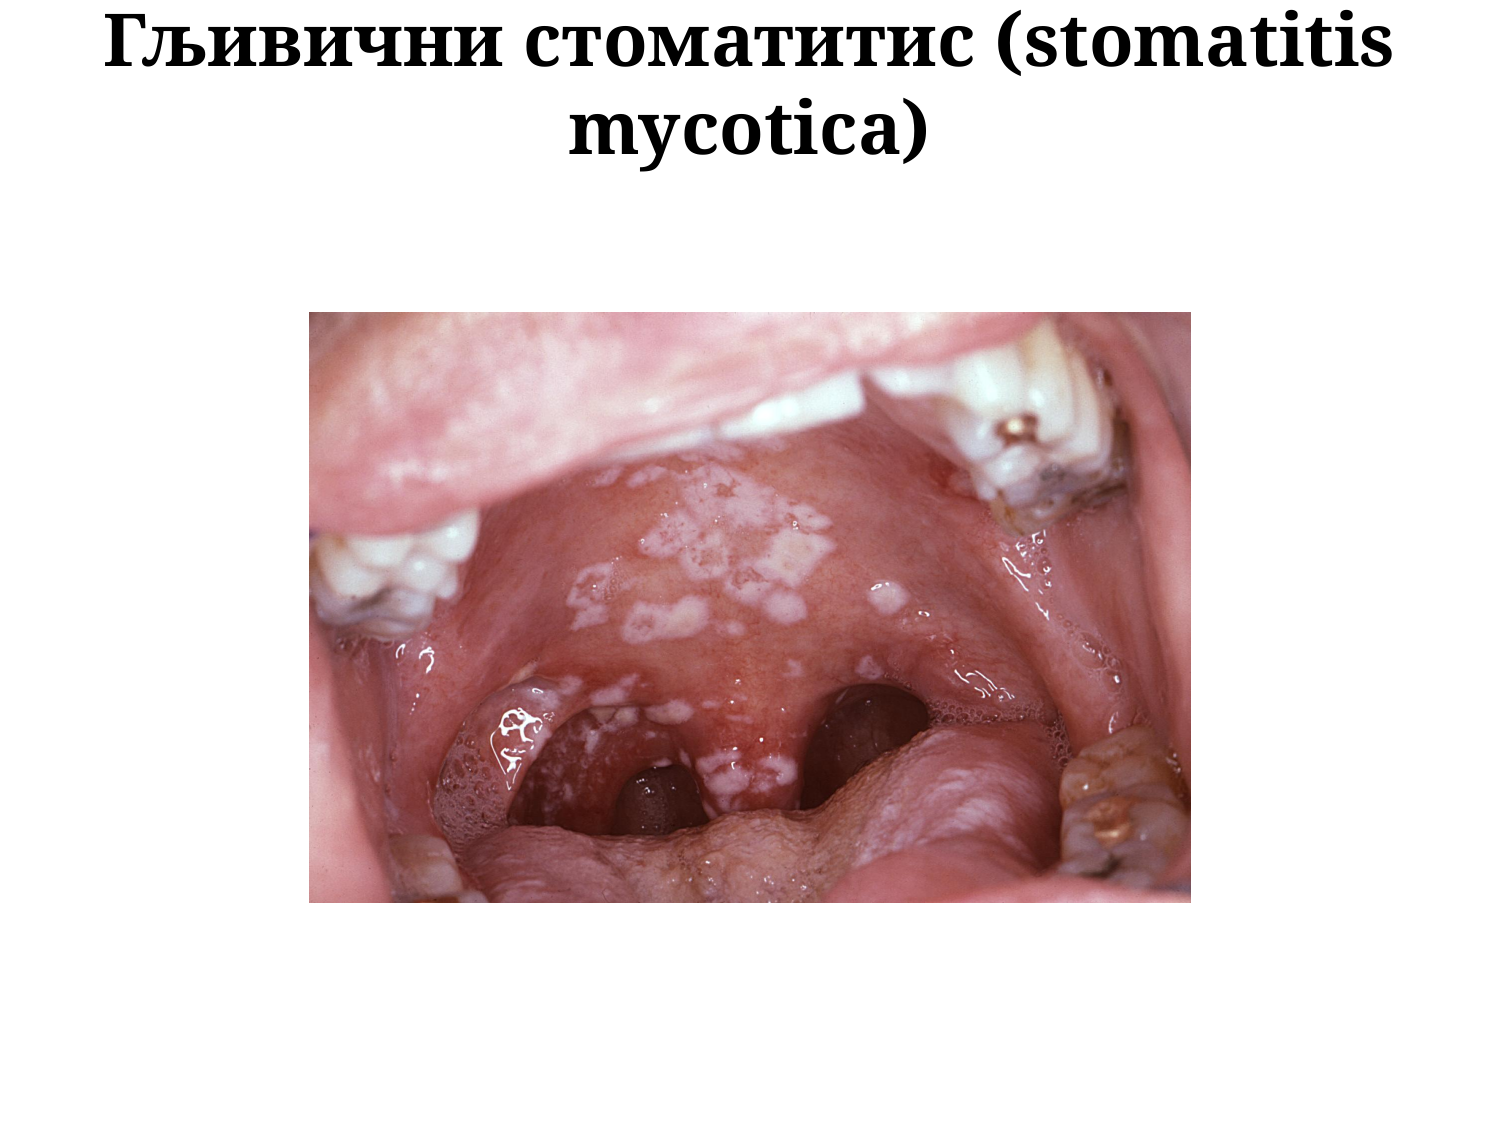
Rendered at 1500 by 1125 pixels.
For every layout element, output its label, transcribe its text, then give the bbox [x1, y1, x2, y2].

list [309, 312, 1191, 903]
text_box Гљивични стоматитис (stomatitis mycotica) [0, 12, 1500, 151]
